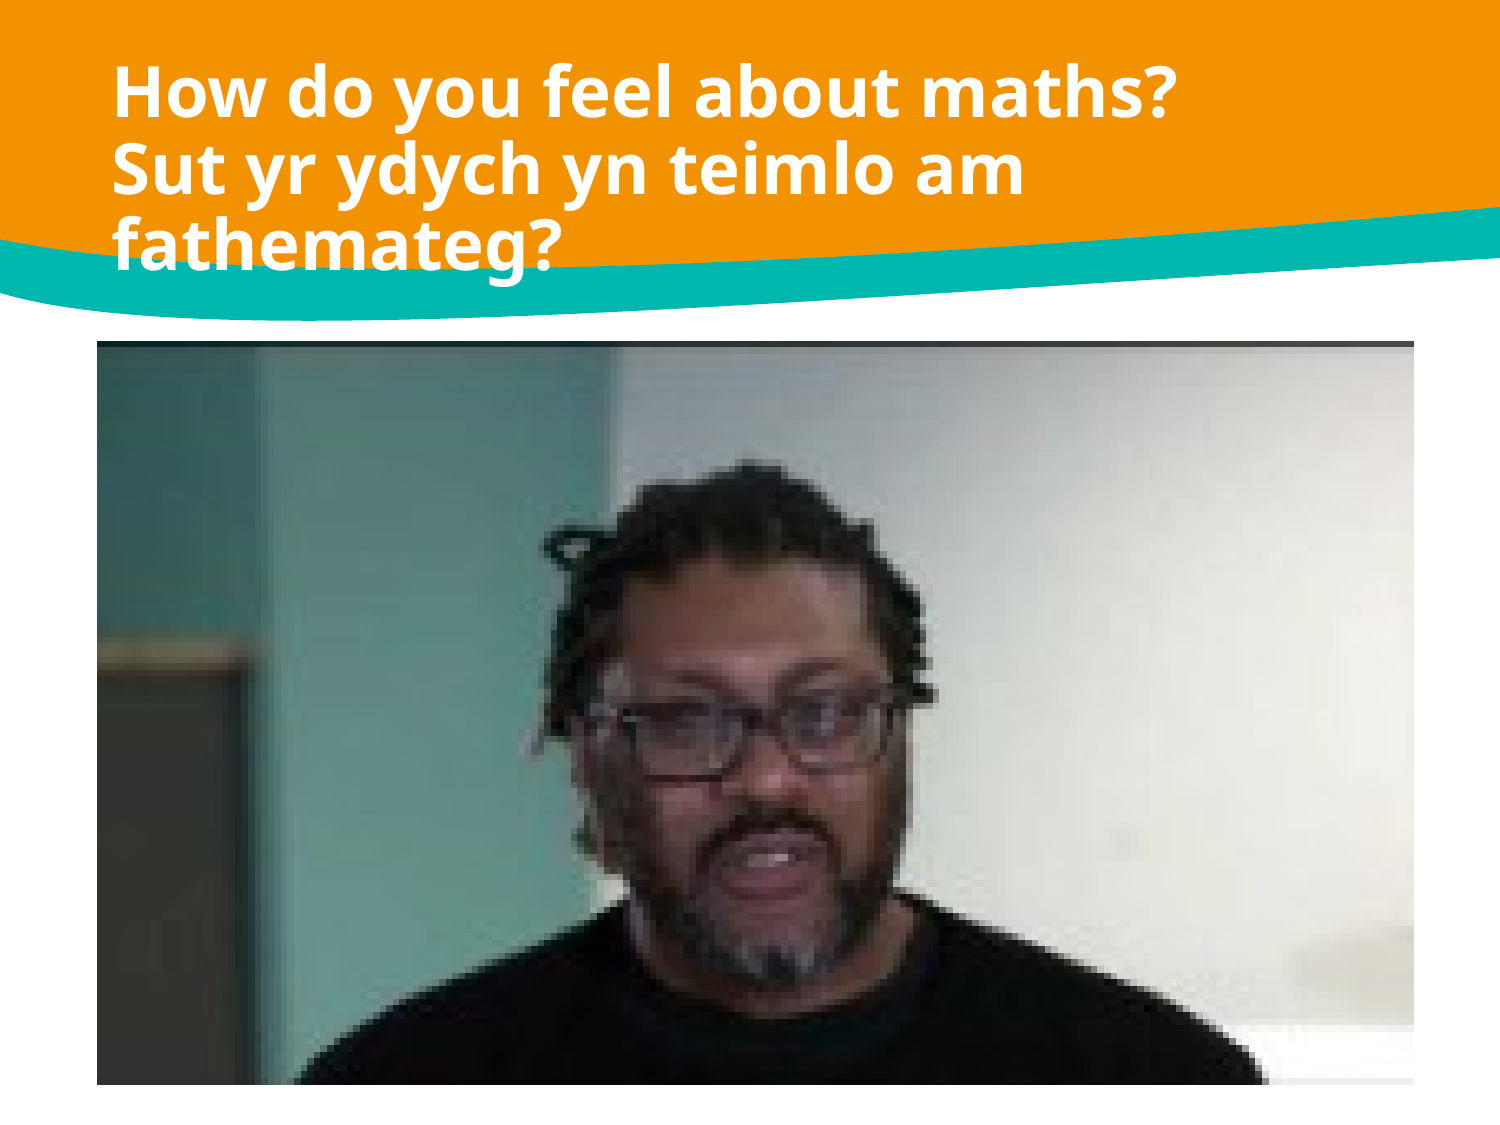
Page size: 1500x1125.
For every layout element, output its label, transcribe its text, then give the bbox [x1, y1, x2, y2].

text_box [96, 340, 1415, 1086]
list How do you feel about maths? Sut yr ydych yn teimlo am fathemateg? [96, 49, 1480, 179]
